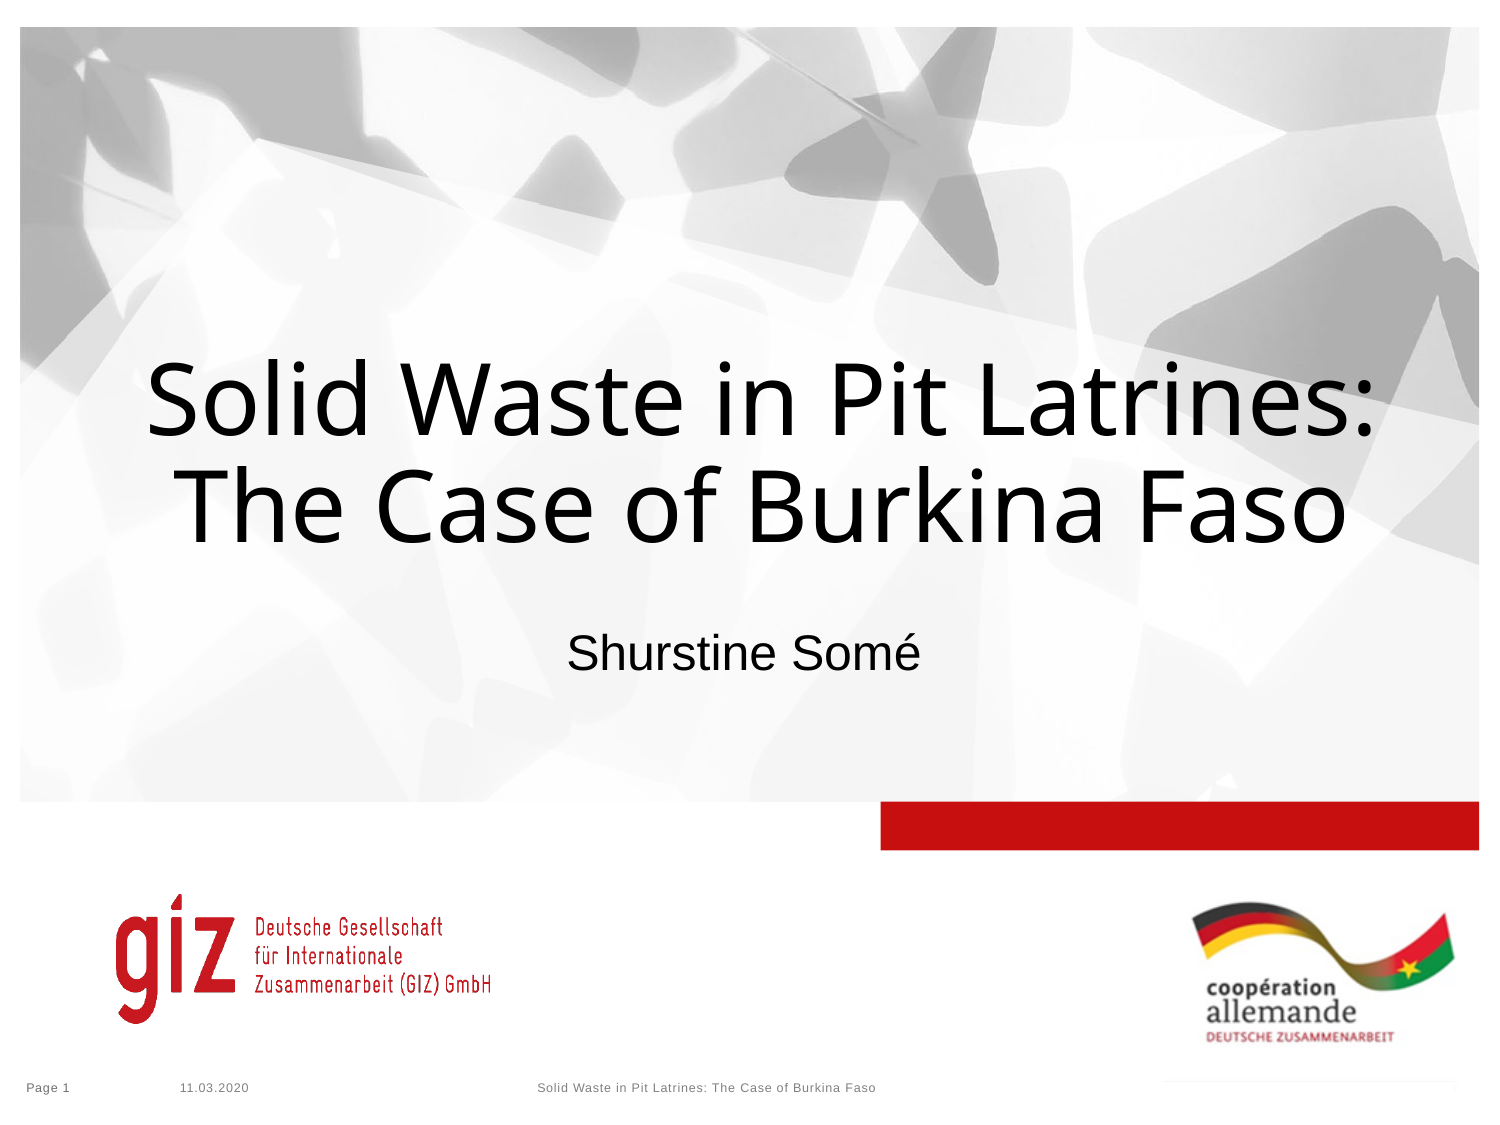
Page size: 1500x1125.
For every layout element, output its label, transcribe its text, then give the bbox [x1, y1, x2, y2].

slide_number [179, 1079, 268, 1111]
picture [1162, 882, 1463, 1093]
list Shurstine Somé [559, 624, 941, 683]
title Solid Waste in Pit Latrines: The Case of Burkina Faso [114, 346, 1423, 565]
picture [20, 27, 1480, 802]
footer Solid Waste in Pit Latrines: The Case of Burkina Faso [537, 1080, 1500, 1096]
picture [112, 889, 492, 1029]
slide_number Page 1 [26, 1079, 101, 1096]
